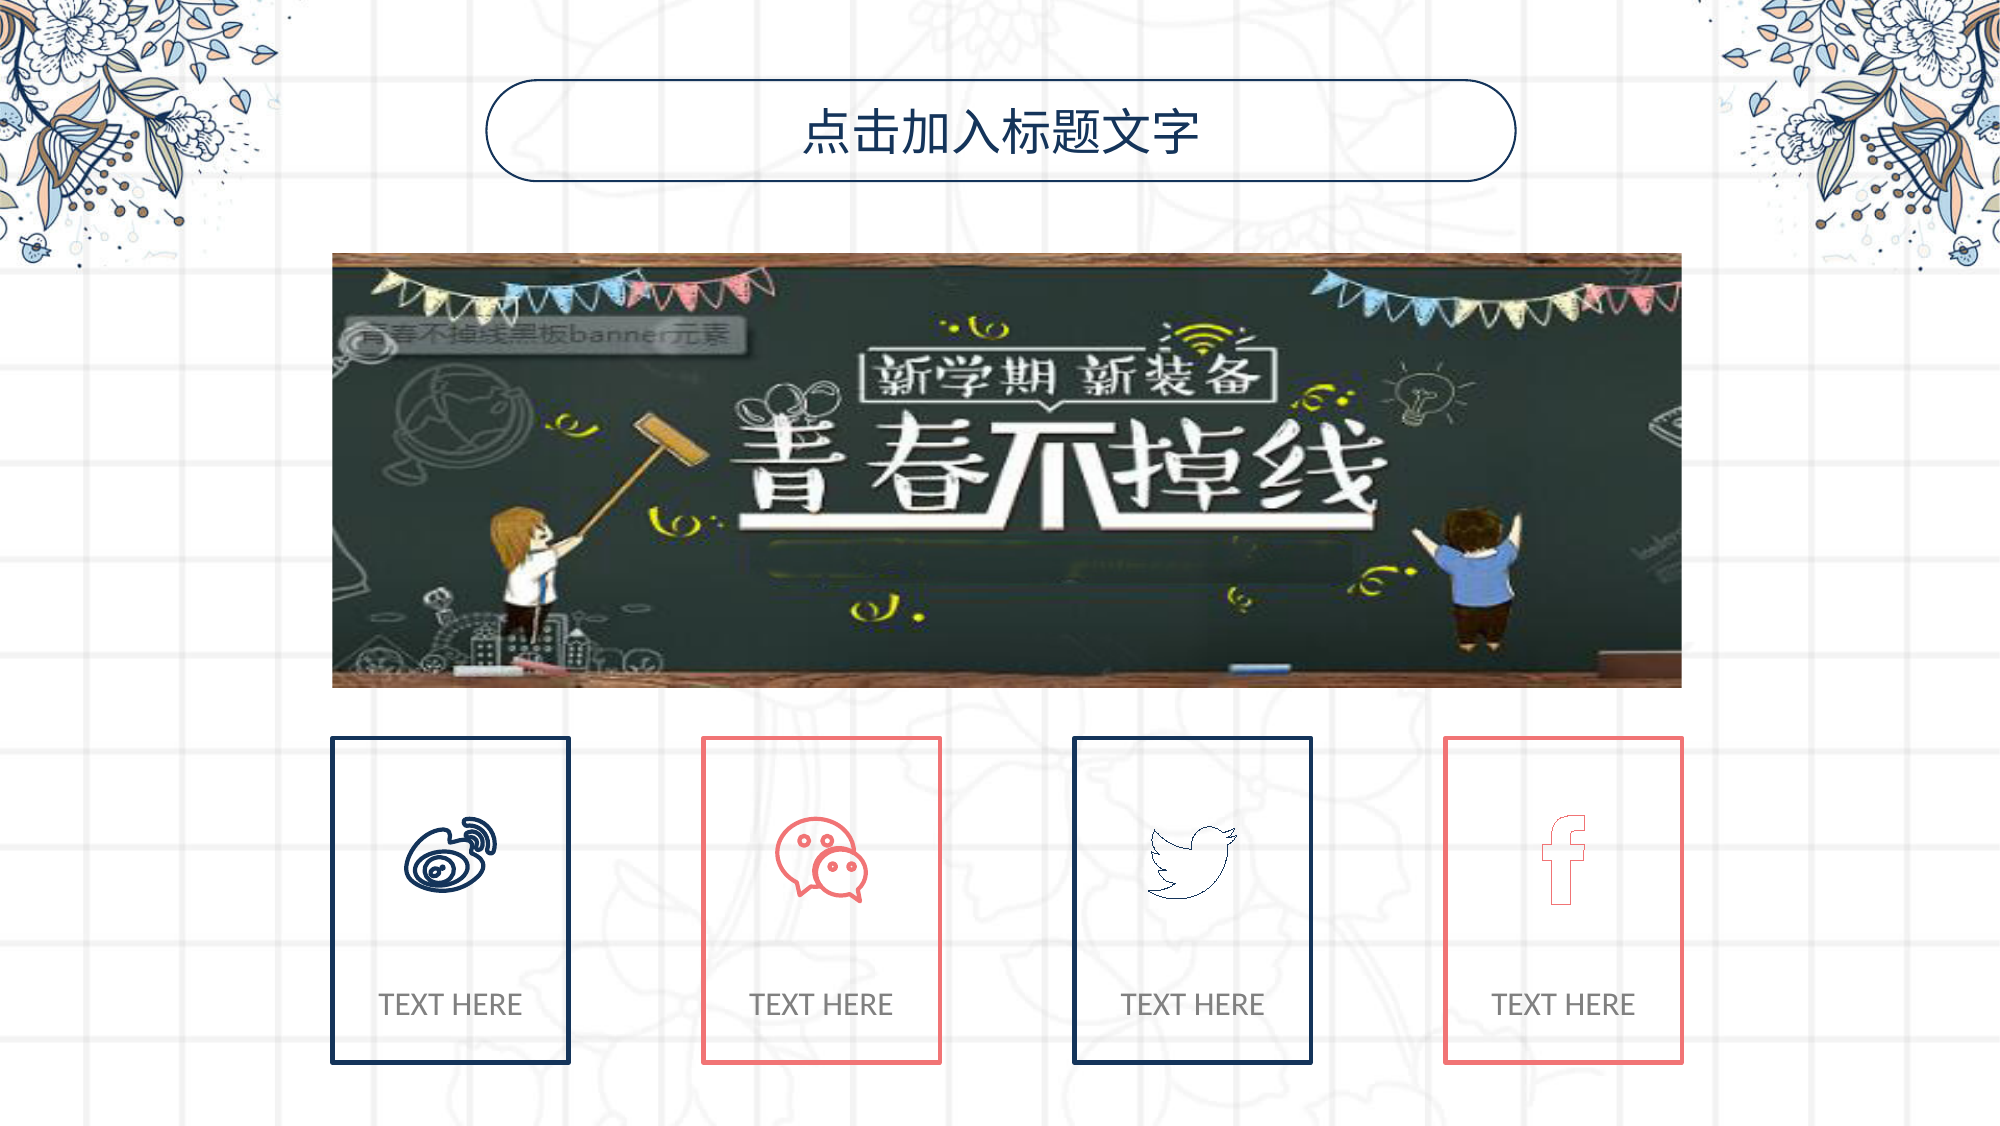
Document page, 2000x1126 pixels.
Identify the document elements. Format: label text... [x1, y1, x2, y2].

text_box [330, 736, 571, 1065]
text_box TEXT HERE [734, 975, 909, 1030]
text_box [404, 816, 497, 893]
text_box TEXT HERE [1105, 975, 1281, 1030]
text_box [1072, 736, 1313, 1065]
text_box TEXT HERE [363, 975, 538, 1030]
text_box [775, 816, 868, 904]
text_box [701, 736, 942, 1065]
text_box [330, 251, 1684, 690]
picture [0, 0, 2000, 1126]
text_box [1443, 736, 1684, 1065]
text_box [428, 79, 1574, 182]
text_box [1542, 815, 1585, 905]
text_box TEXT HERE [1476, 975, 1651, 1030]
text_box [1148, 826, 1237, 899]
